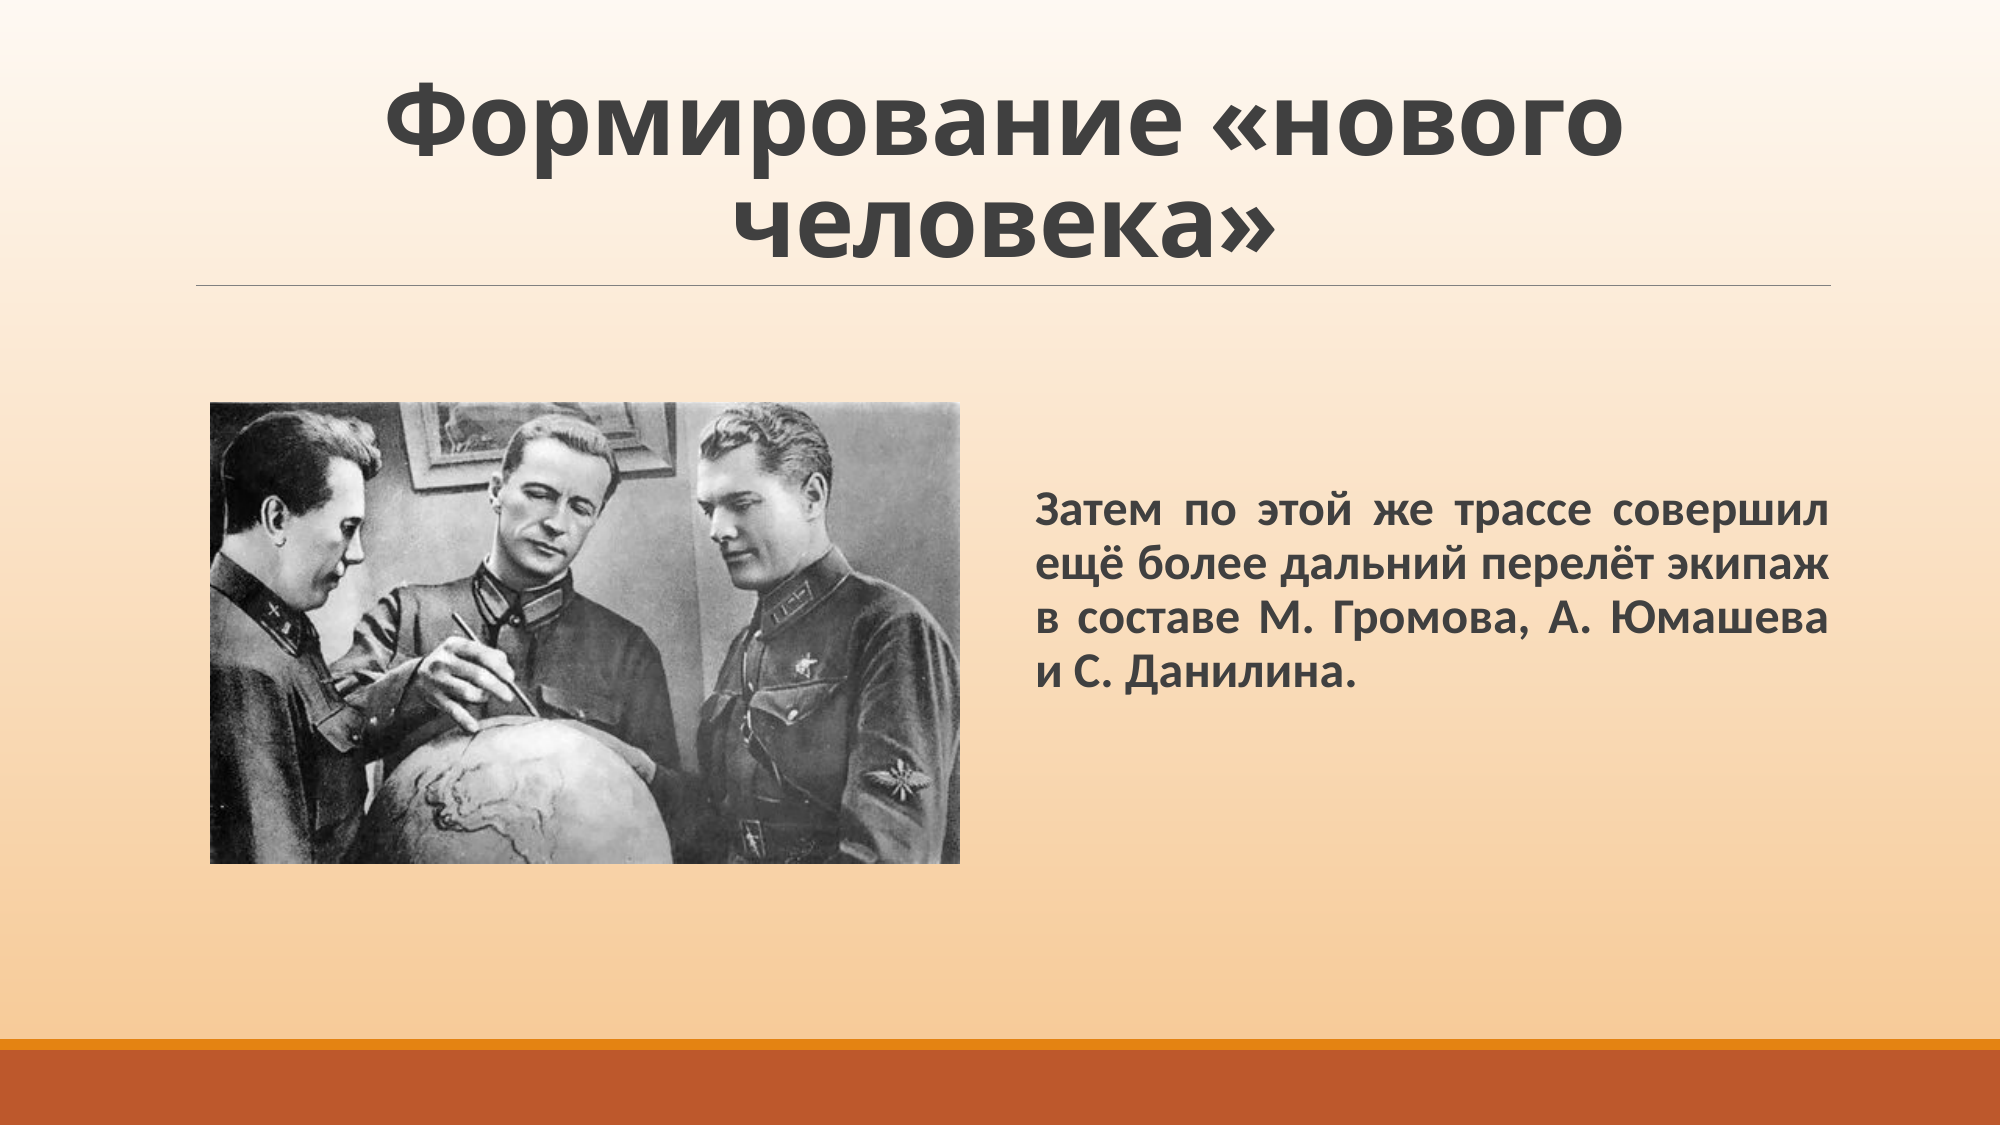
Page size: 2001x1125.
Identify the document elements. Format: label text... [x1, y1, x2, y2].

list Затем по этой же трассе совершил ещё более дальний перелёт экипаж в составе М. Громова, А. Юмашева и С. Данилина. [1020, 302, 1830, 963]
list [209, 401, 961, 864]
title Формирование «нового человека» [180, 47, 1830, 285]
